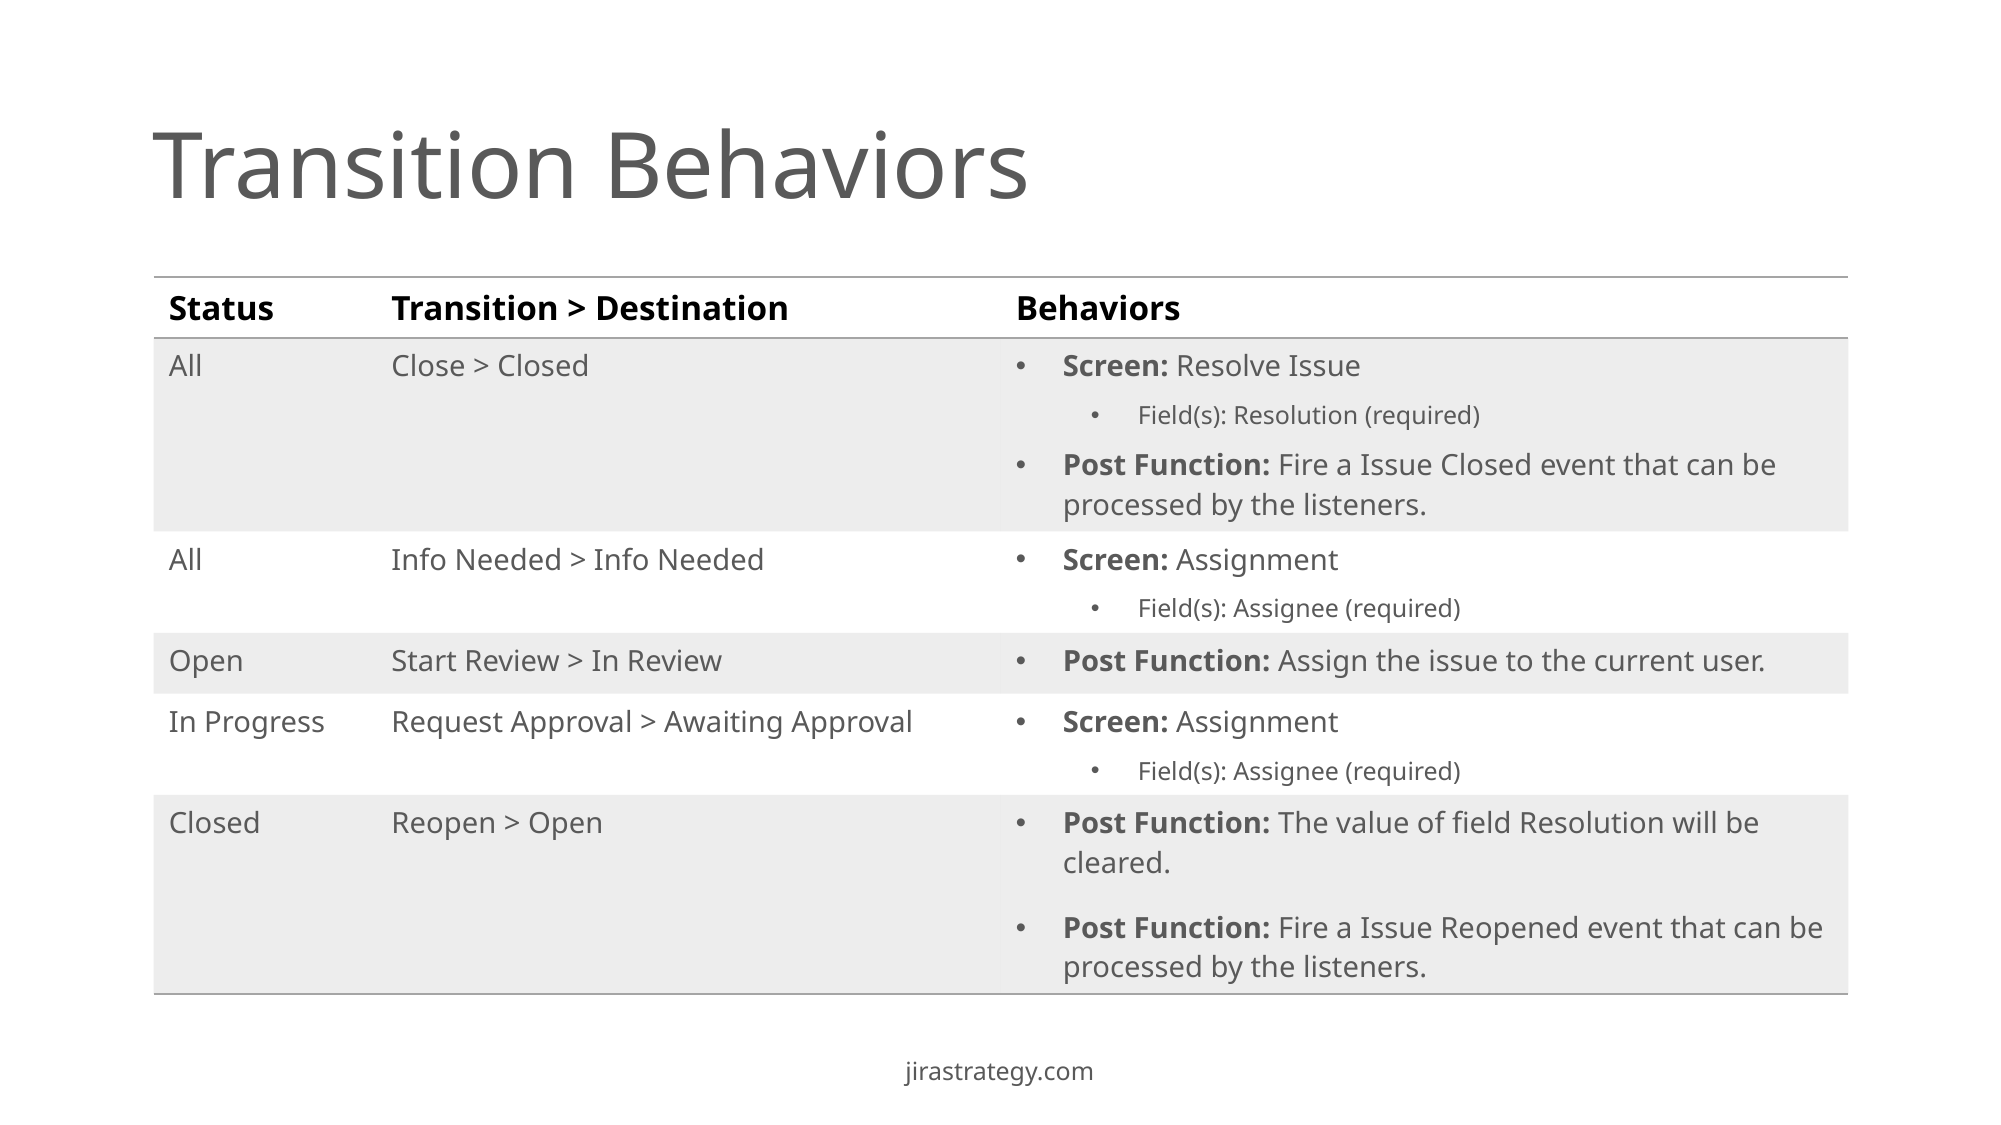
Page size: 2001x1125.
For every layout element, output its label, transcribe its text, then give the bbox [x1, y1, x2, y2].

table_cell Screen: Resolve Issue Field(s): Resolution (required) Post Function: Fire a Issue Closed event that can be processed by the listeners. [1001, 339, 1848, 531]
title Transition Behaviors [137, 59, 1863, 278]
table_cell Open [154, 633, 377, 694]
table_header Status [154, 278, 377, 337]
table_cell Screen: Assignment Field(s): Assignee (required) [1001, 694, 1848, 795]
table_cell Post Function: Assign the issue to the current user. [1001, 633, 1848, 694]
table_header Transition > Destination [377, 278, 1001, 337]
table_cell Post Function: The value of field Resolution will be cleared. Post Function: Fire a Issue Reopened event that can be processed by the listeners. [1001, 795, 1848, 993]
table_cell Reopen > Open [377, 795, 1001, 993]
table_cell Close > Closed [377, 339, 1001, 531]
footer jirastrategy.com [662, 1042, 1338, 1103]
table_cell All [154, 339, 377, 531]
table_cell Screen: Assignment Field(s): Assignee (required) [1001, 531, 1848, 633]
table_cell Closed [154, 795, 377, 993]
table_cell All [154, 531, 377, 633]
table_header Behaviors [1001, 278, 1848, 337]
table_cell Request Approval > Awaiting Approval [377, 694, 1001, 795]
table_cell Info Needed > Info Needed [377, 531, 1001, 633]
table_cell In Progress [154, 694, 377, 795]
table_cell Start Review > In Review [377, 633, 1001, 694]
